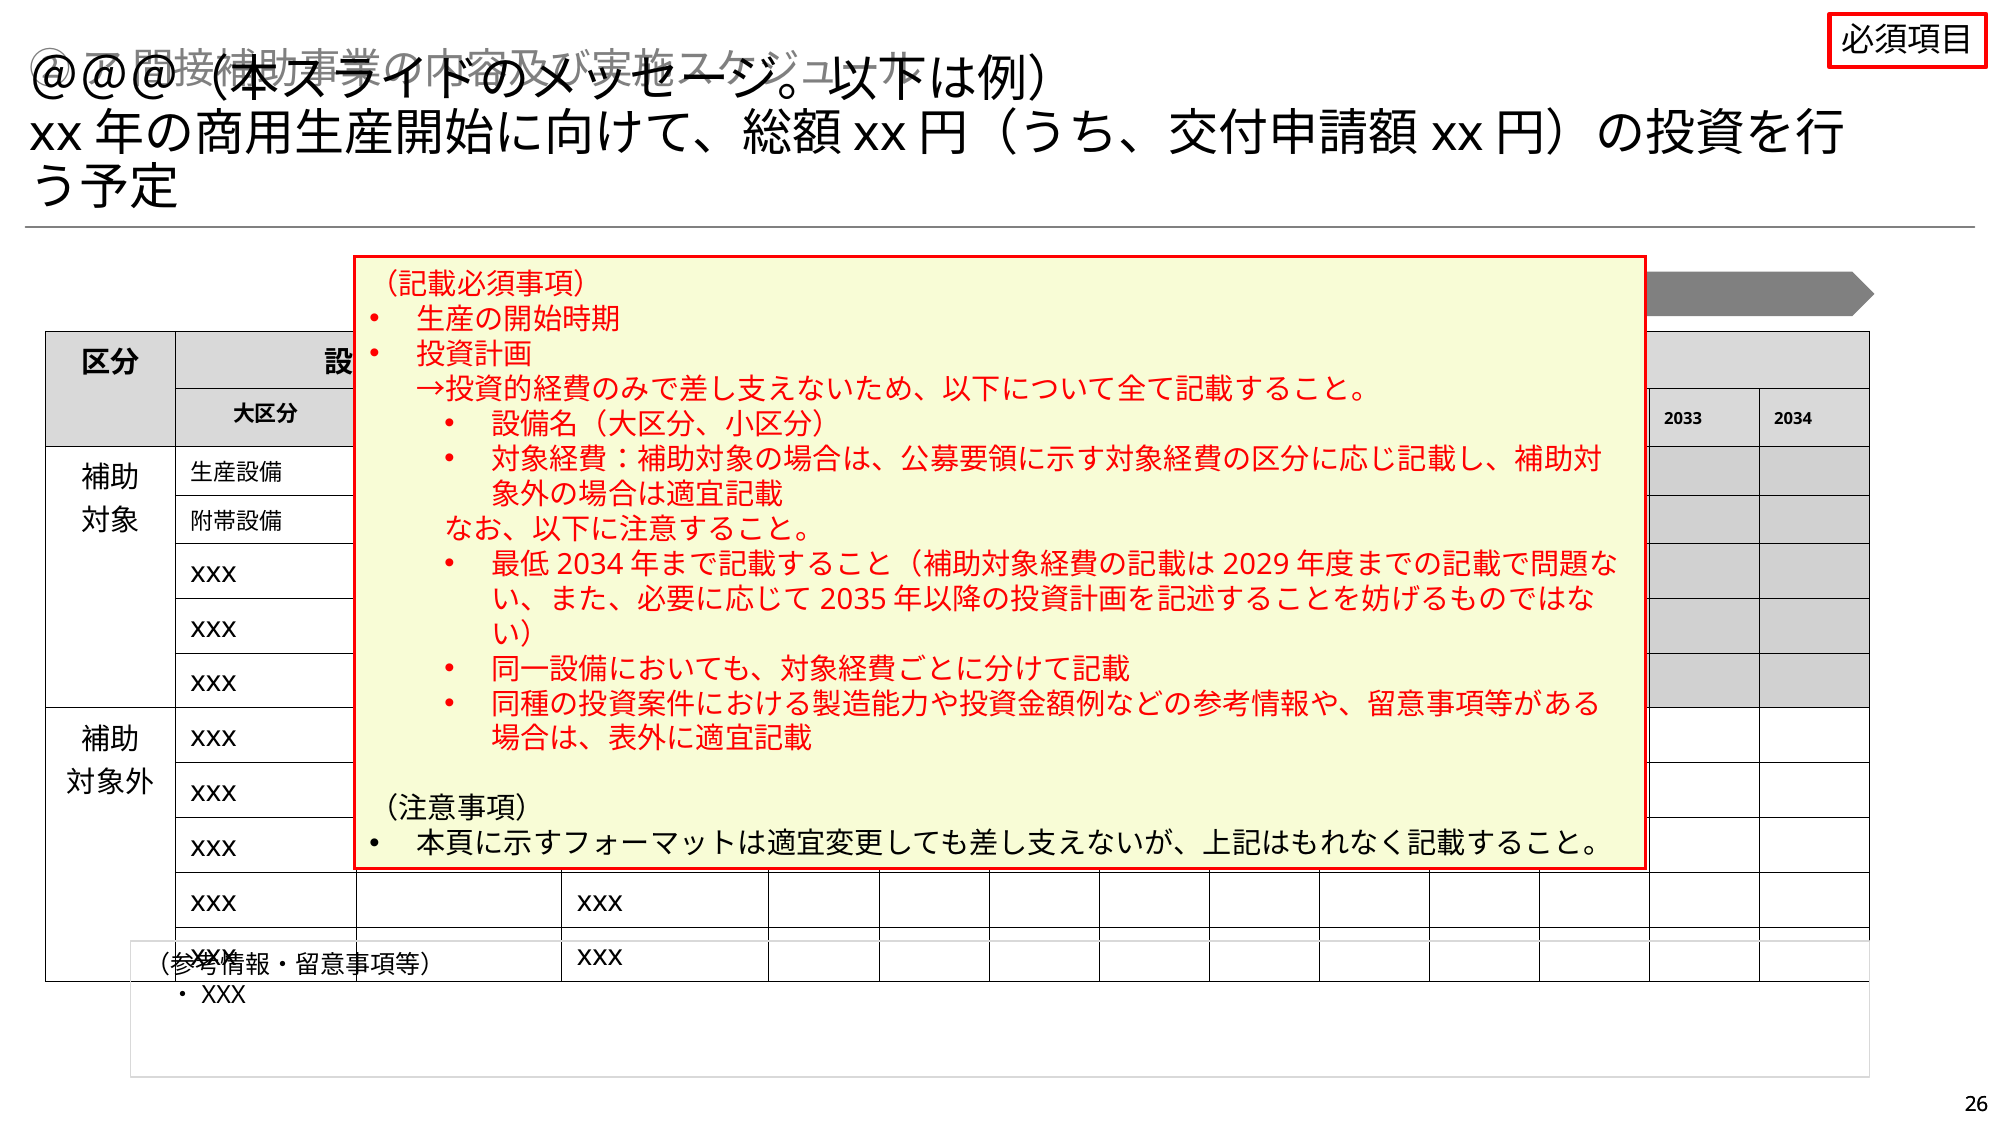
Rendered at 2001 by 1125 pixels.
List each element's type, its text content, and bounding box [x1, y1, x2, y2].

text_box ＠＠＠（本スライドのメッセージ。以下は例） xx年の商用生産開始に向けて、総額xx円（うち、交付申請額xx円）の投資を行う予定 [29, 53, 1875, 216]
table_cell xxx [562, 873, 768, 927]
table_cell 補助 対象 [46, 447, 175, 707]
table_cell [769, 873, 879, 927]
table_cell [1760, 763, 1869, 817]
table_cell [1210, 873, 1319, 927]
table_cell [1760, 654, 1869, 707]
table_cell xxx [176, 928, 356, 940]
table_cell xxx [176, 654, 353, 707]
table_cell 大区分 [176, 389, 353, 446]
table_cell [1430, 873, 1539, 927]
table_cell [1760, 447, 1869, 495]
table_cell [1430, 928, 1539, 940]
table_cell xxx [176, 873, 356, 927]
text_box ②ア 間接補助事業の内容及び実施スケジュール [29, 47, 1802, 53]
table_header 年度（百万円） [1647, 332, 1869, 388]
text_box 必須項目 [1829, 13, 1986, 68]
table_cell xxx [176, 818, 356, 872]
text_box 生産（20xx年度~） [1647, 271, 1875, 317]
table_cell xxx [176, 763, 353, 817]
table_cell 補助 対象外 [46, 708, 175, 981]
table_cell xxx [176, 544, 353, 598]
table_cell xxx [176, 599, 353, 653]
text_box （参考情報・留意事項等） ・XXX [129, 940, 1871, 1078]
table_cell xxx [176, 708, 353, 762]
table_header 区分 [46, 332, 175, 446]
table_cell [1650, 496, 1759, 543]
table_cell [1650, 873, 1759, 927]
table_cell [357, 928, 561, 940]
table_cell xxx [562, 928, 768, 940]
table_cell [1100, 928, 1209, 940]
table_cell [1760, 496, 1869, 543]
table_cell [990, 873, 1099, 927]
table_cell [1210, 928, 1319, 940]
table_cell [880, 928, 989, 940]
table_cell [880, 873, 989, 927]
table_cell [1760, 873, 1869, 927]
table_cell [1650, 928, 1759, 940]
table_cell [1100, 873, 1209, 927]
table_header 設備名 [176, 332, 353, 388]
table_cell [1540, 873, 1649, 927]
table_cell [1760, 818, 1869, 872]
table_cell [1650, 599, 1759, 653]
table_cell [1760, 928, 1869, 940]
table_cell [1650, 763, 1759, 817]
table_cell 2034 [1760, 389, 1869, 446]
table_cell 生産設備 [176, 447, 353, 495]
table_cell [1650, 544, 1759, 598]
table_cell [357, 873, 561, 927]
table_cell 附帯設備 [176, 496, 353, 543]
table_cell [1760, 544, 1869, 598]
table_cell [1320, 928, 1429, 940]
table_cell [1760, 708, 1869, 762]
table_cell [1650, 818, 1759, 872]
table_cell [1650, 654, 1759, 707]
table_cell 2033 [1650, 389, 1759, 446]
table_cell [990, 928, 1099, 940]
table_cell [769, 928, 879, 940]
table_cell [1320, 873, 1429, 927]
table_cell [1650, 708, 1759, 762]
text_box （記載必須事項） 生産の開始時期 投資計画 →投資的経費のみで差し支えないため、以下について全て記載すること。 設備名（大区分、小区分） 対象経費：補助対象の場合は、公募要領に示す対象経費の区分に応じ記載し、補助対象外の場合は適宜記載 なお、以下に注意すること。 最低2034年まで記載すること（補助対象経費の記載は2029年度までの記載で問題ない、また、必要に応じて2035年以降の投資計画を記述することを妨げるものではない） 同一設備においても、対象経費ごとに分けて記載 同種の投資案件における製造能力や投資金額例などの参考情報や、留意事項等がある場合は、表外に適宜記載 （注意事項） 本頁に示すフォーマットは適宜変更しても差し支えないが、上記はもれなく記載すること。 [353, 255, 1647, 870]
table_cell [1650, 447, 1759, 495]
table_cell [1540, 928, 1649, 940]
table_cell [1760, 599, 1869, 653]
